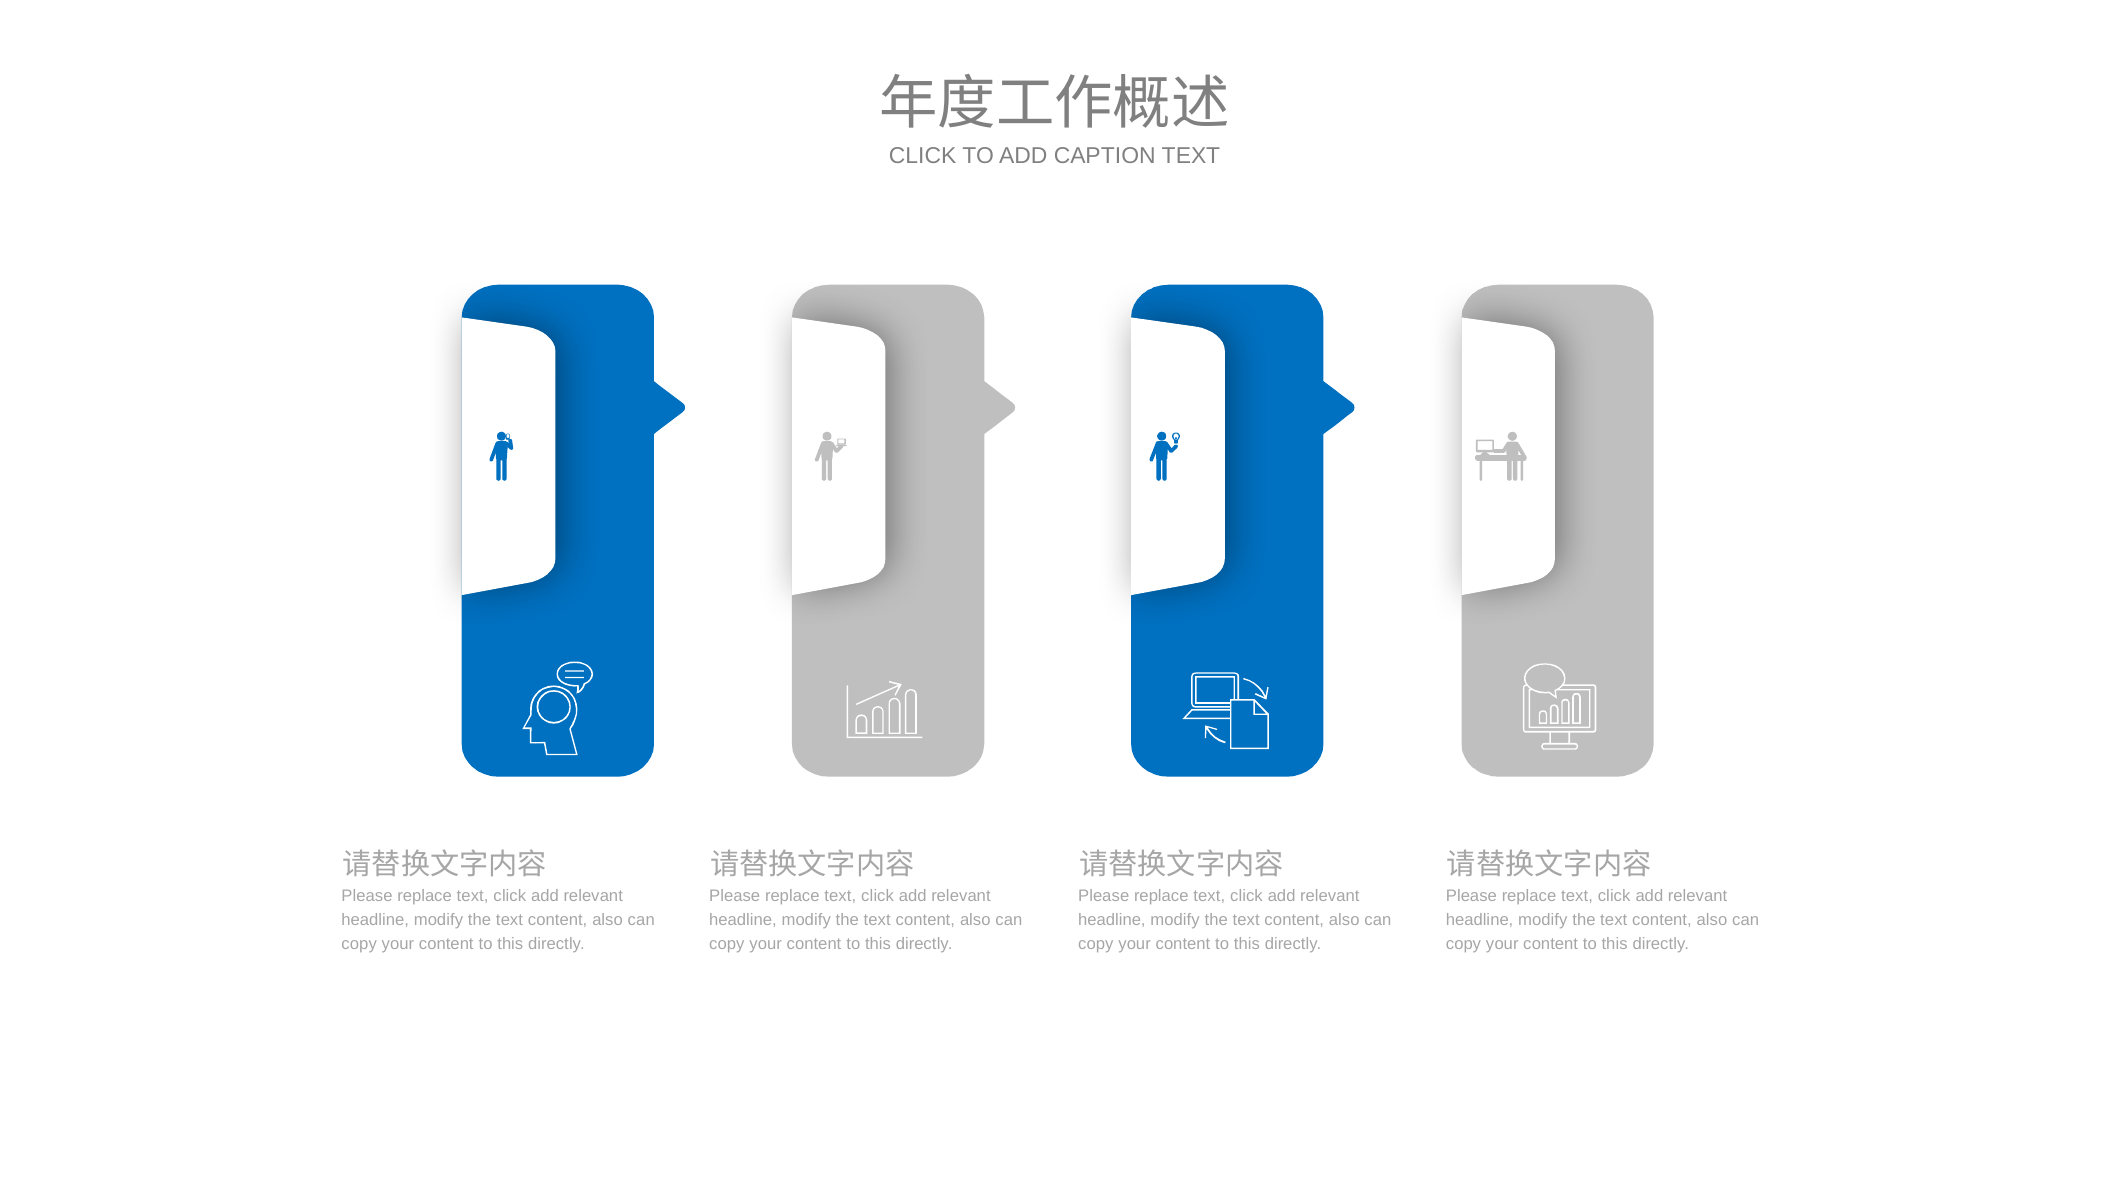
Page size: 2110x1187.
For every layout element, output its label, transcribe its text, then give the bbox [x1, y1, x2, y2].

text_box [1461, 317, 1555, 596]
text_box 请替换文字内容 [1064, 831, 1299, 888]
text_box [1133, 756, 1321, 777]
text_box 请替换文字内容 [1432, 831, 1667, 888]
text_box Please replace text, click add relevant headline, modify the text content, also can copy your content to this directly. [326, 873, 677, 960]
text_box 请替换文字内容 [327, 831, 563, 888]
text_box CLICK TO ADD CAPTION TEXT [865, 140, 1245, 168]
text_box [1461, 284, 1654, 777]
text_box Please replace text, click add relevant headline, modify the text content, also can copy your content to this directly. [1063, 873, 1414, 960]
text_box [1131, 284, 1355, 661]
text_box [461, 284, 686, 777]
text_box [791, 284, 1016, 661]
text_box Please replace text, click add relevant headline, modify the text content, also can copy your content to this directly. [694, 873, 1045, 960]
text_box 请替换文字内容 [695, 831, 930, 888]
text_box Please replace text, click add relevant headline, modify the text content, also can copy your content to this directly. [1431, 873, 1782, 960]
text_box 年度工作概述 [865, 65, 1245, 136]
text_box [791, 317, 886, 596]
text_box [461, 317, 556, 596]
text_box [1131, 317, 1225, 596]
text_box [522, 661, 1597, 756]
text_box [794, 756, 982, 777]
